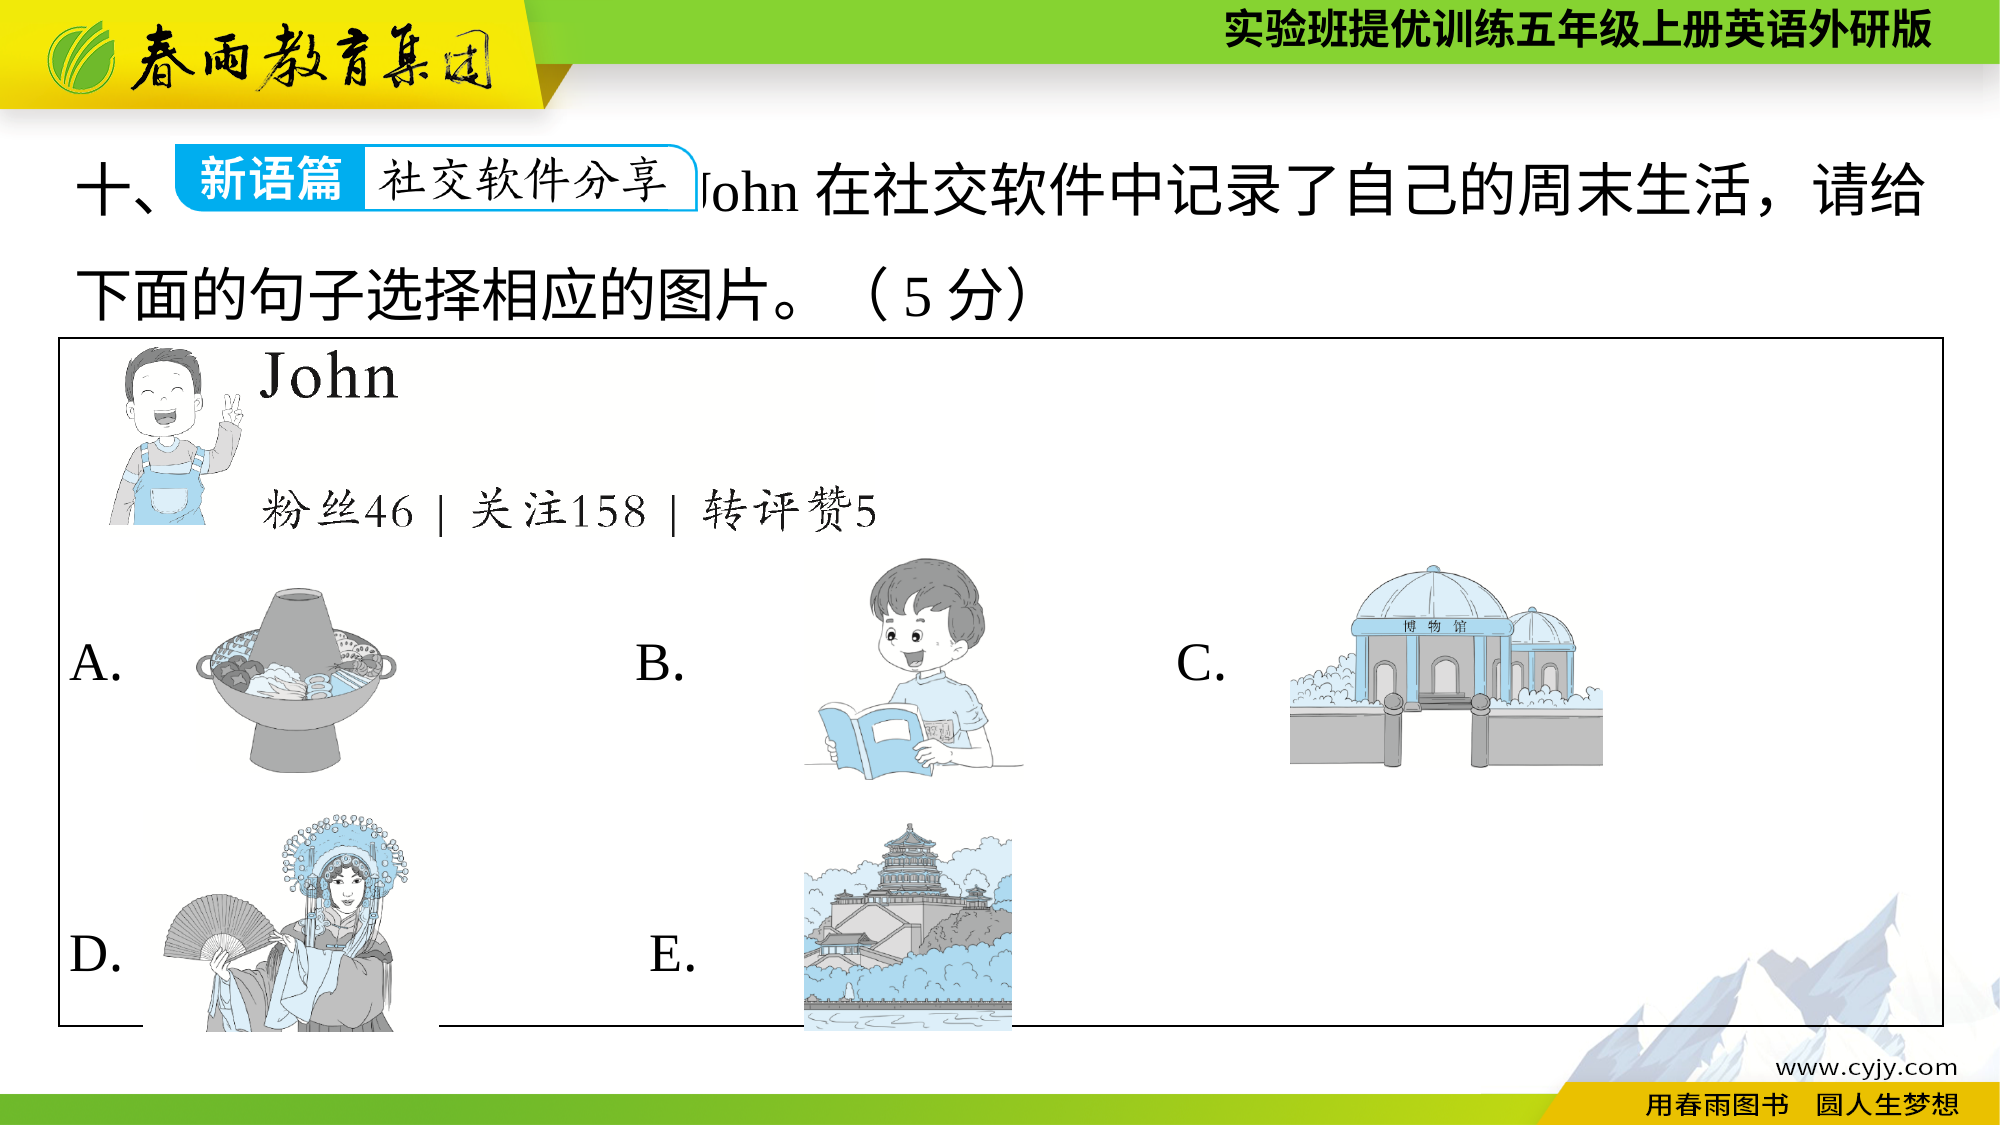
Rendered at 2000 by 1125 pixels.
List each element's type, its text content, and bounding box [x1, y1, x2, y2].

picture [0, 0, 2000, 1125]
table_header A. B. C. D. E. [60, 339, 1942, 1025]
list 十、 John在社交软件中记录了自己的周末生活，请给下面的句子选择相应的图片。（5分） [59, 111, 1944, 337]
